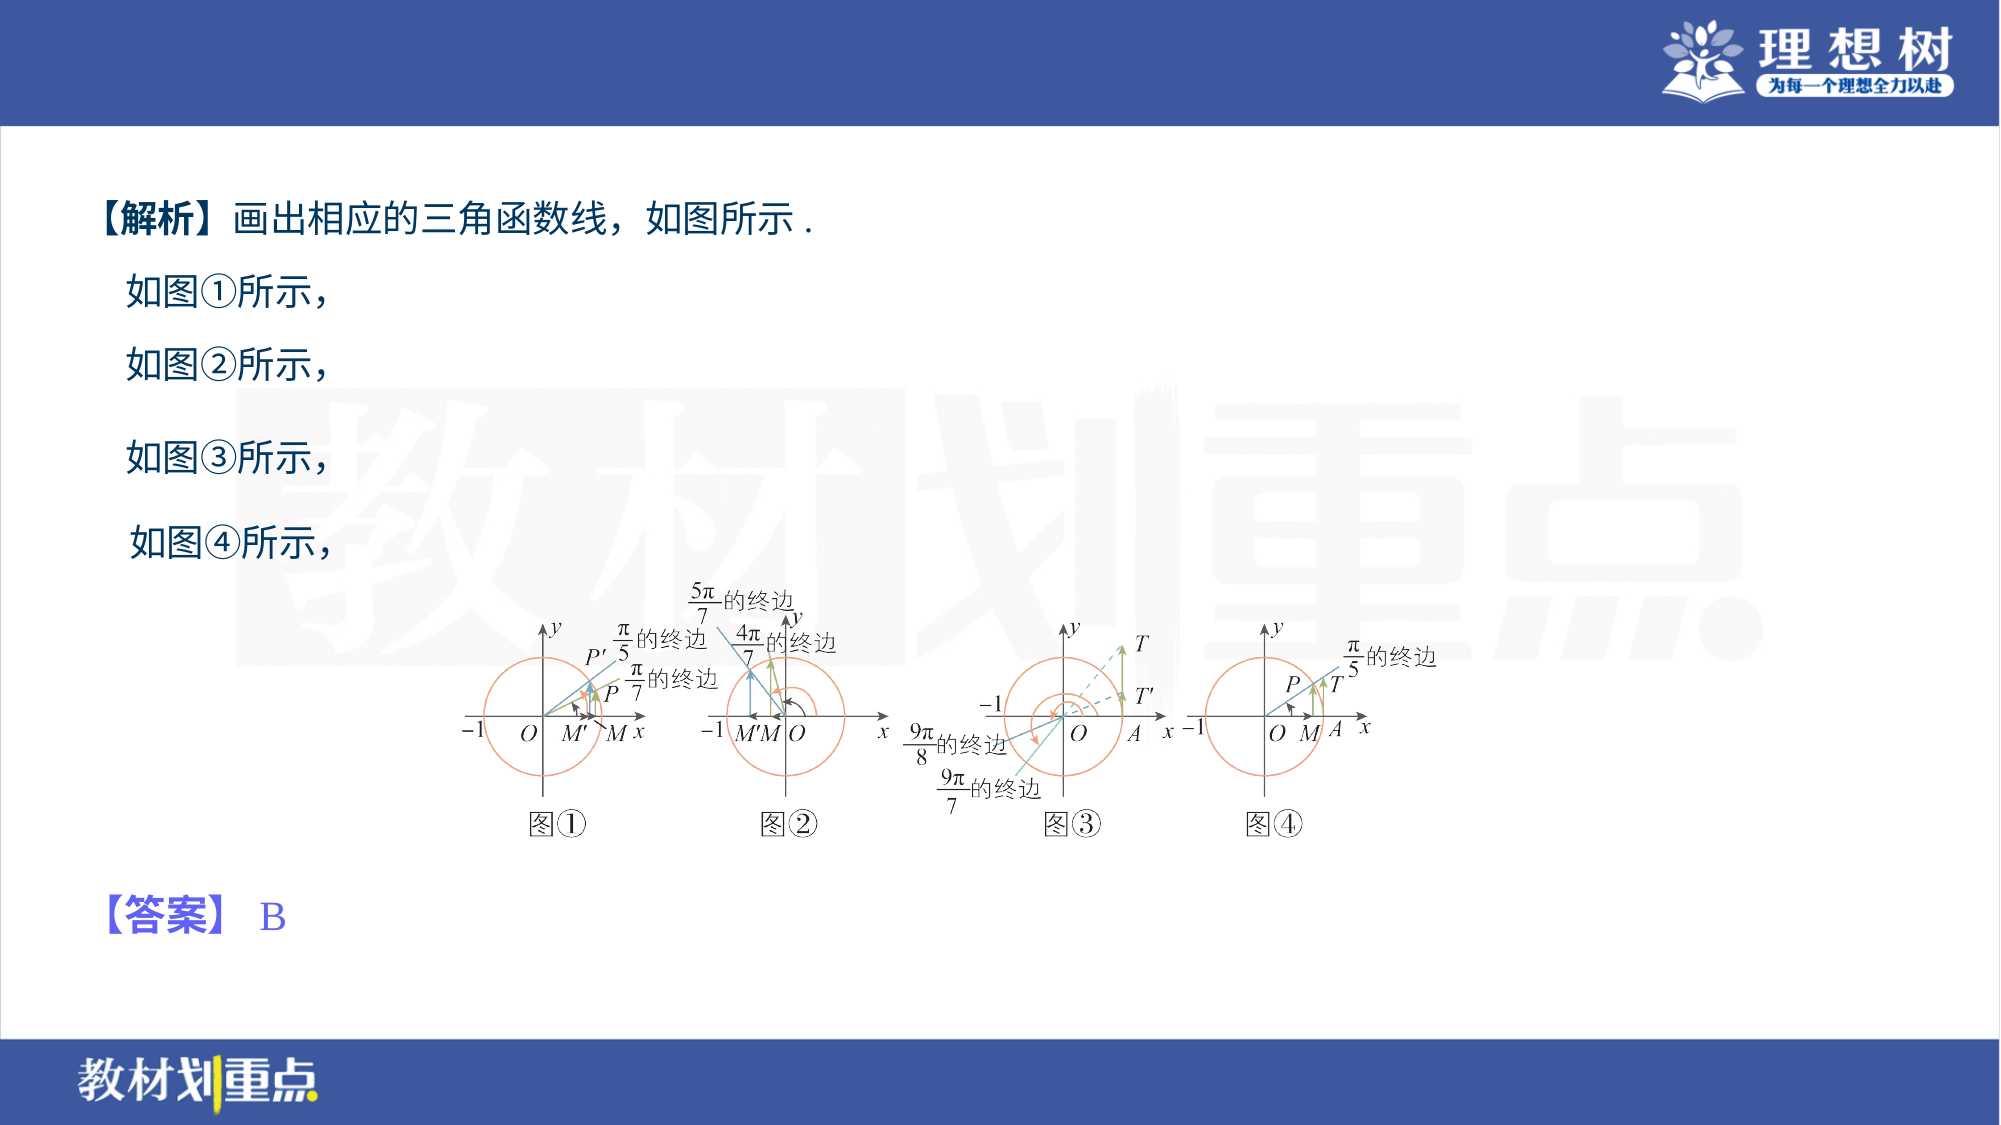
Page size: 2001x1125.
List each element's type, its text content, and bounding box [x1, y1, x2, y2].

picture [0, 0, 2000, 1125]
text_box 【答案】B [82, 863, 1817, 931]
